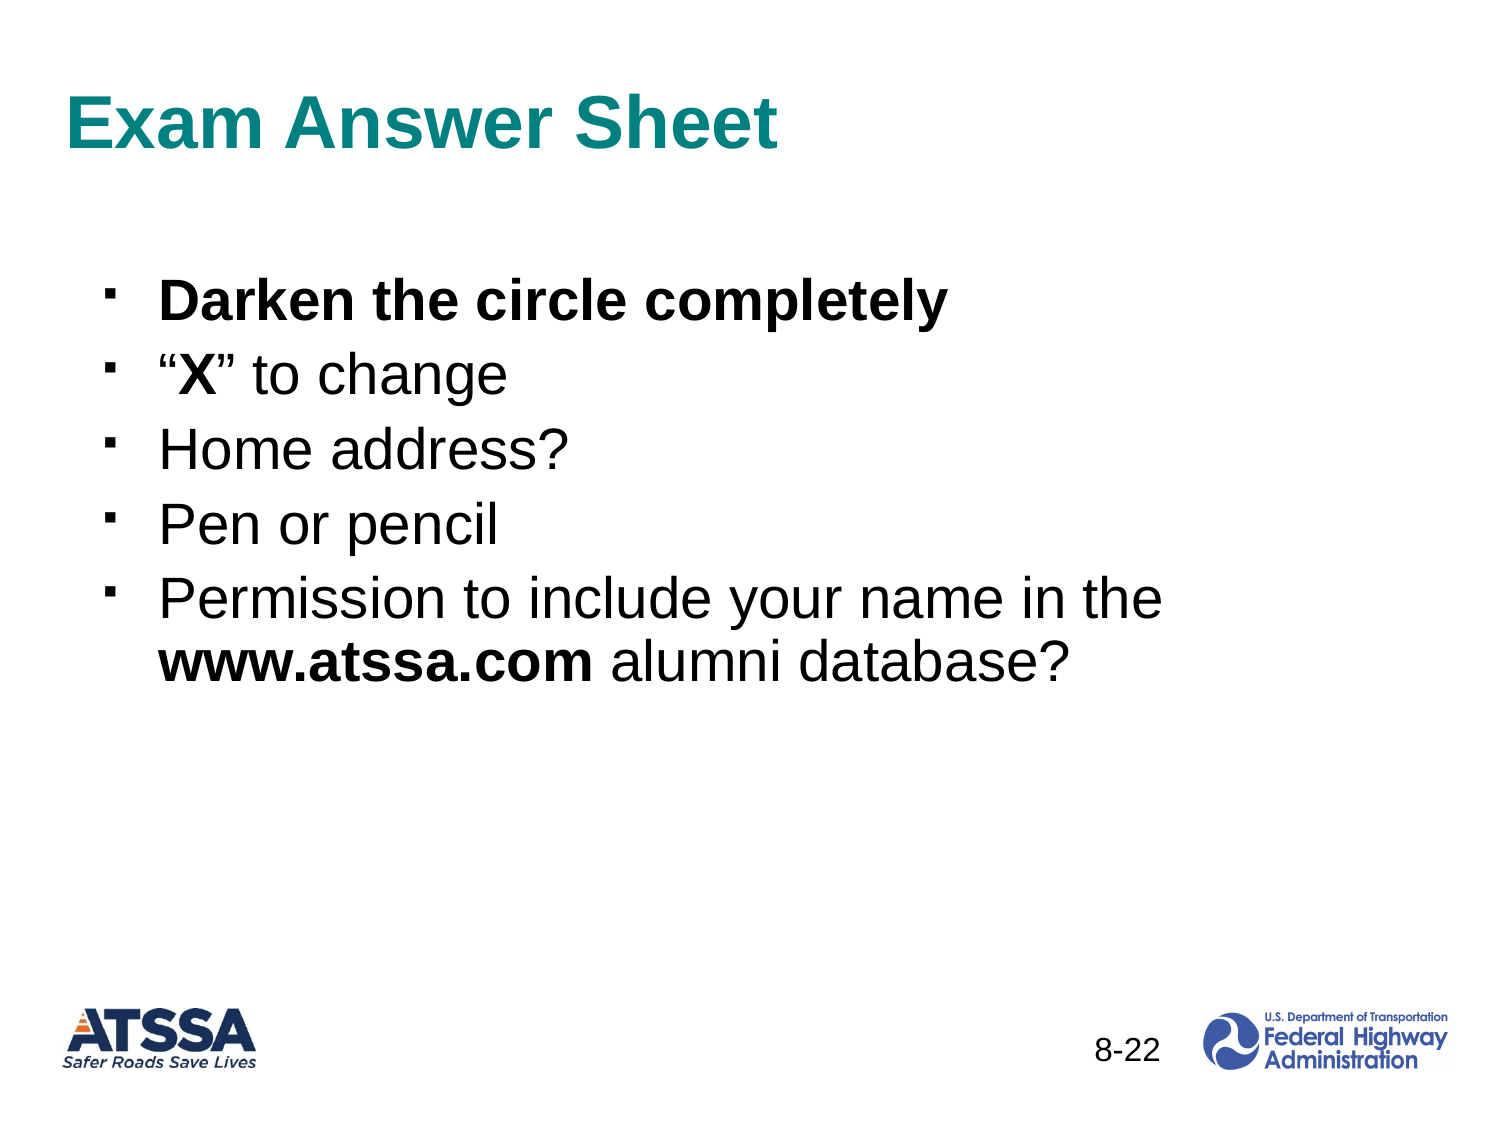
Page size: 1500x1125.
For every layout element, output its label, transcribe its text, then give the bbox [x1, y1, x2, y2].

picture [1200, 1025, 1450, 1072]
picture [62, 1008, 256, 1068]
text_box Darken the circle completely “X” to change Home address? Pen or pencil Permission to include your name in the www.atssa.com alumni database? [87, 262, 1463, 1025]
title Exam Answer Sheet [50, 0, 1425, 238]
